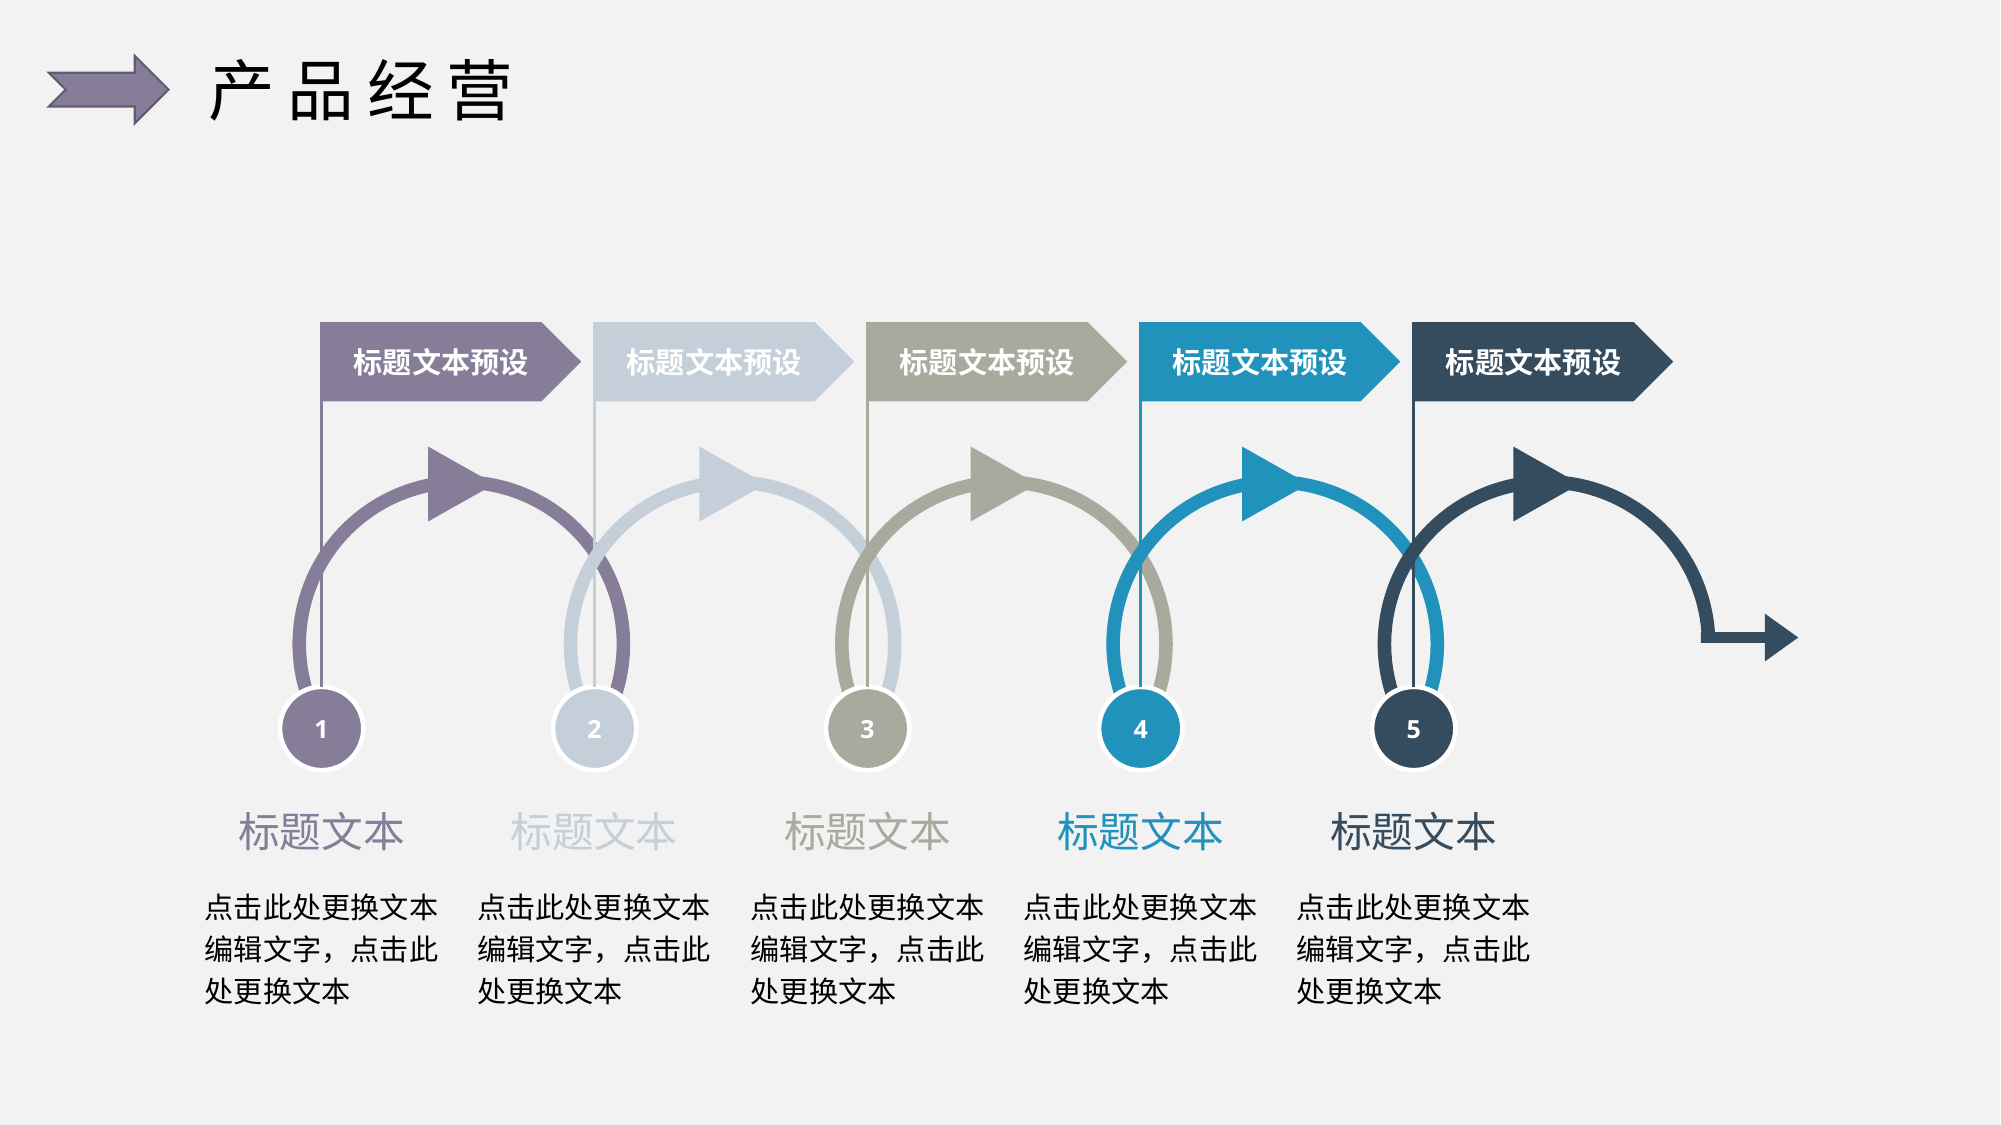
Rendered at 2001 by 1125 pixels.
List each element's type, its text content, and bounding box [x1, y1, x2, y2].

text_box [46, 53, 170, 126]
text_box 产品经营 [193, 41, 789, 137]
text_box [203, 321, 1799, 1002]
